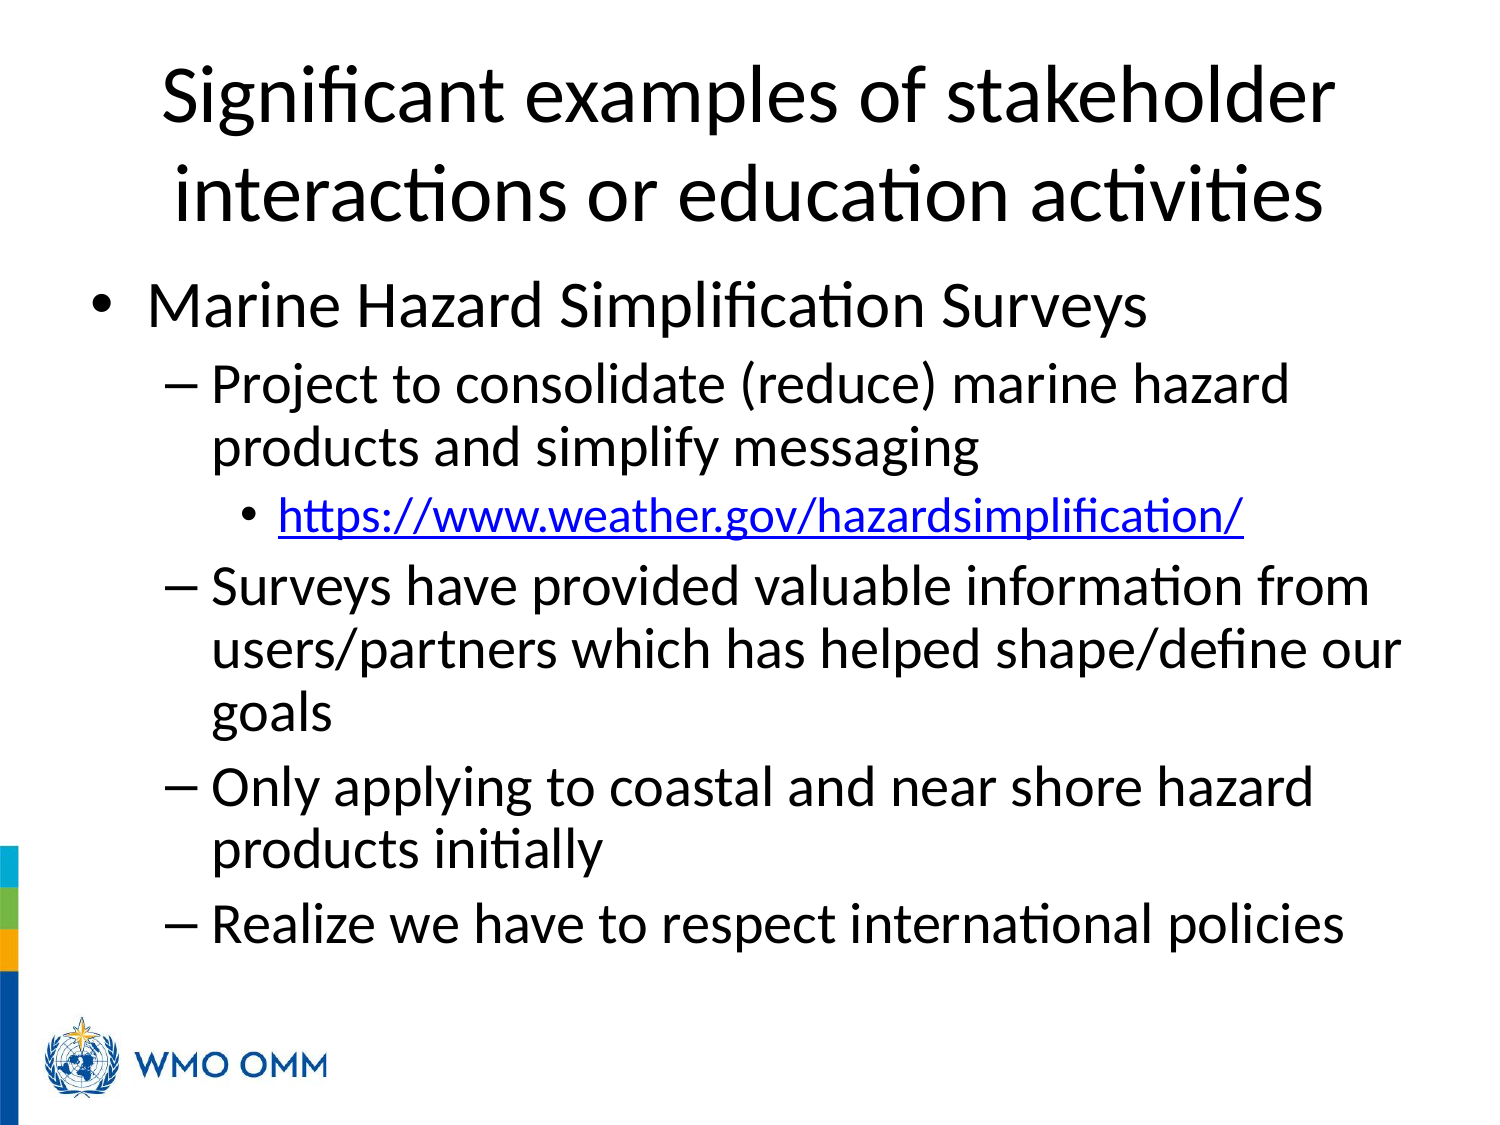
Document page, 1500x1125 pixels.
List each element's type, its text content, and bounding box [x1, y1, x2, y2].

title Significant examples of stakeholder interactions or education activities [75, 45, 1425, 233]
list Marine Hazard Simplification Surveys Project to consolidate (reduce) marine hazard products and simplify messaging https://www.weather.gov/hazardsimplification/ Surveys have provided valuable information from users/partners which has helped shape/define our goals Only applying to coastal and near shore hazard products initially Realize we have to respect international policies [75, 262, 1425, 1005]
picture [0, 845, 327, 1125]
